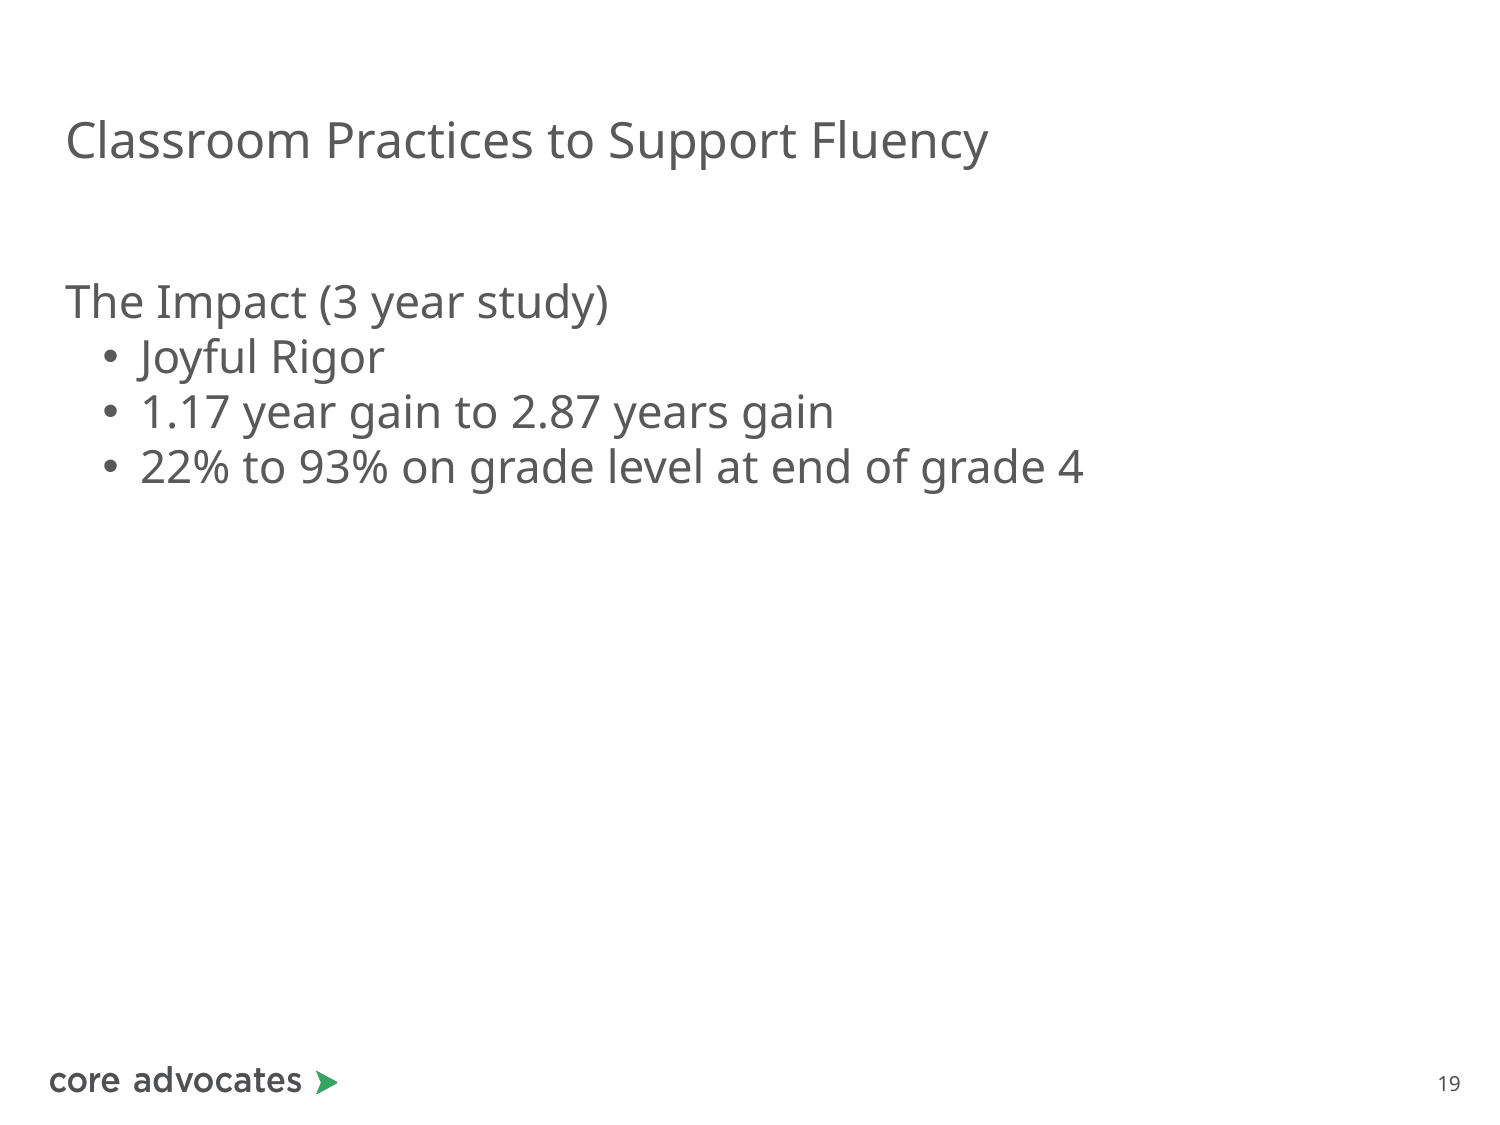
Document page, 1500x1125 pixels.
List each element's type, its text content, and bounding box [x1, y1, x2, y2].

list The Impact (3 year study) Joyful Rigor 1.17 year gain to 2.87 years gain 22% to 93% on grade level at end of grade 4 [50, 257, 1457, 1001]
picture [50, 1066, 337, 1094]
title Classroom Practices to Support Fluency [50, 45, 1457, 233]
